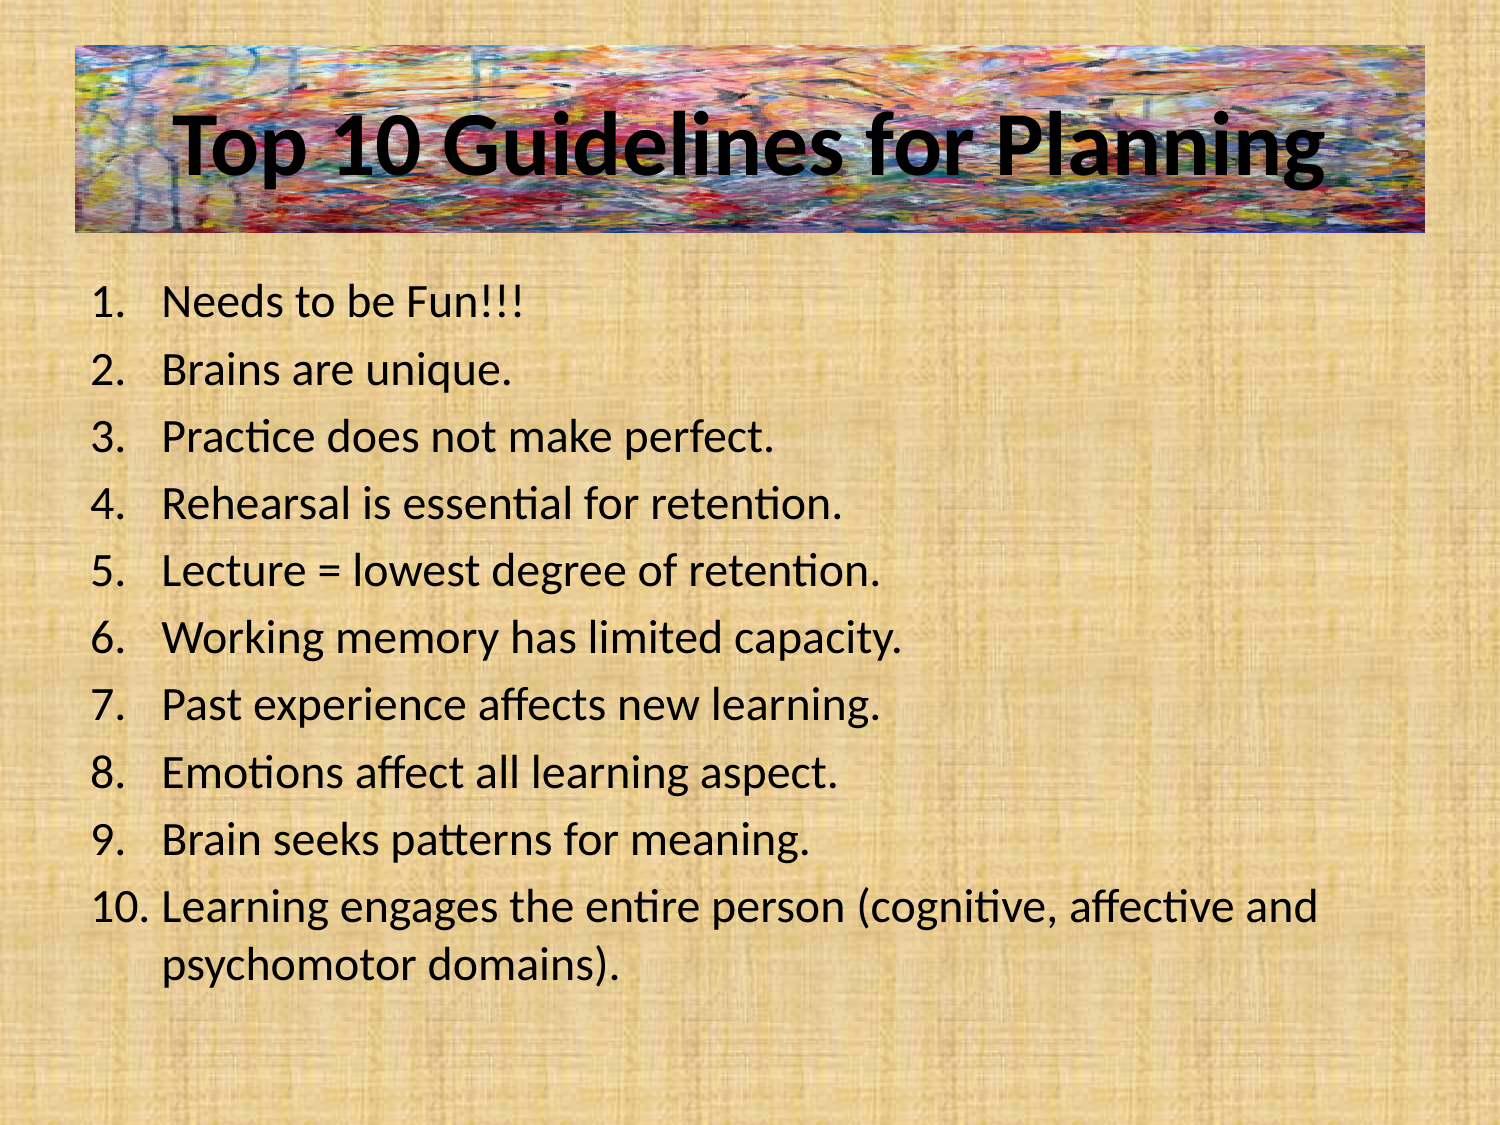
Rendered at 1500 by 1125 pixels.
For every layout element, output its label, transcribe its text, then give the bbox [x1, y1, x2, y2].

list Needs to be Fun!!! Brains are unique. Practice does not make perfect. Rehearsal is essential for retention. Lecture = lowest degree of retention. Working memory has limited capacity. Past experience affects new learning. Emotions affect all learning aspect. Brain seeks patterns for meaning. Learning engages the entire person (cognitive, affective and psychomotor domains). [75, 262, 1425, 1005]
picture [0, 0, 1500, 1125]
title Top 10 Guidelines for Planning [75, 45, 1425, 233]
